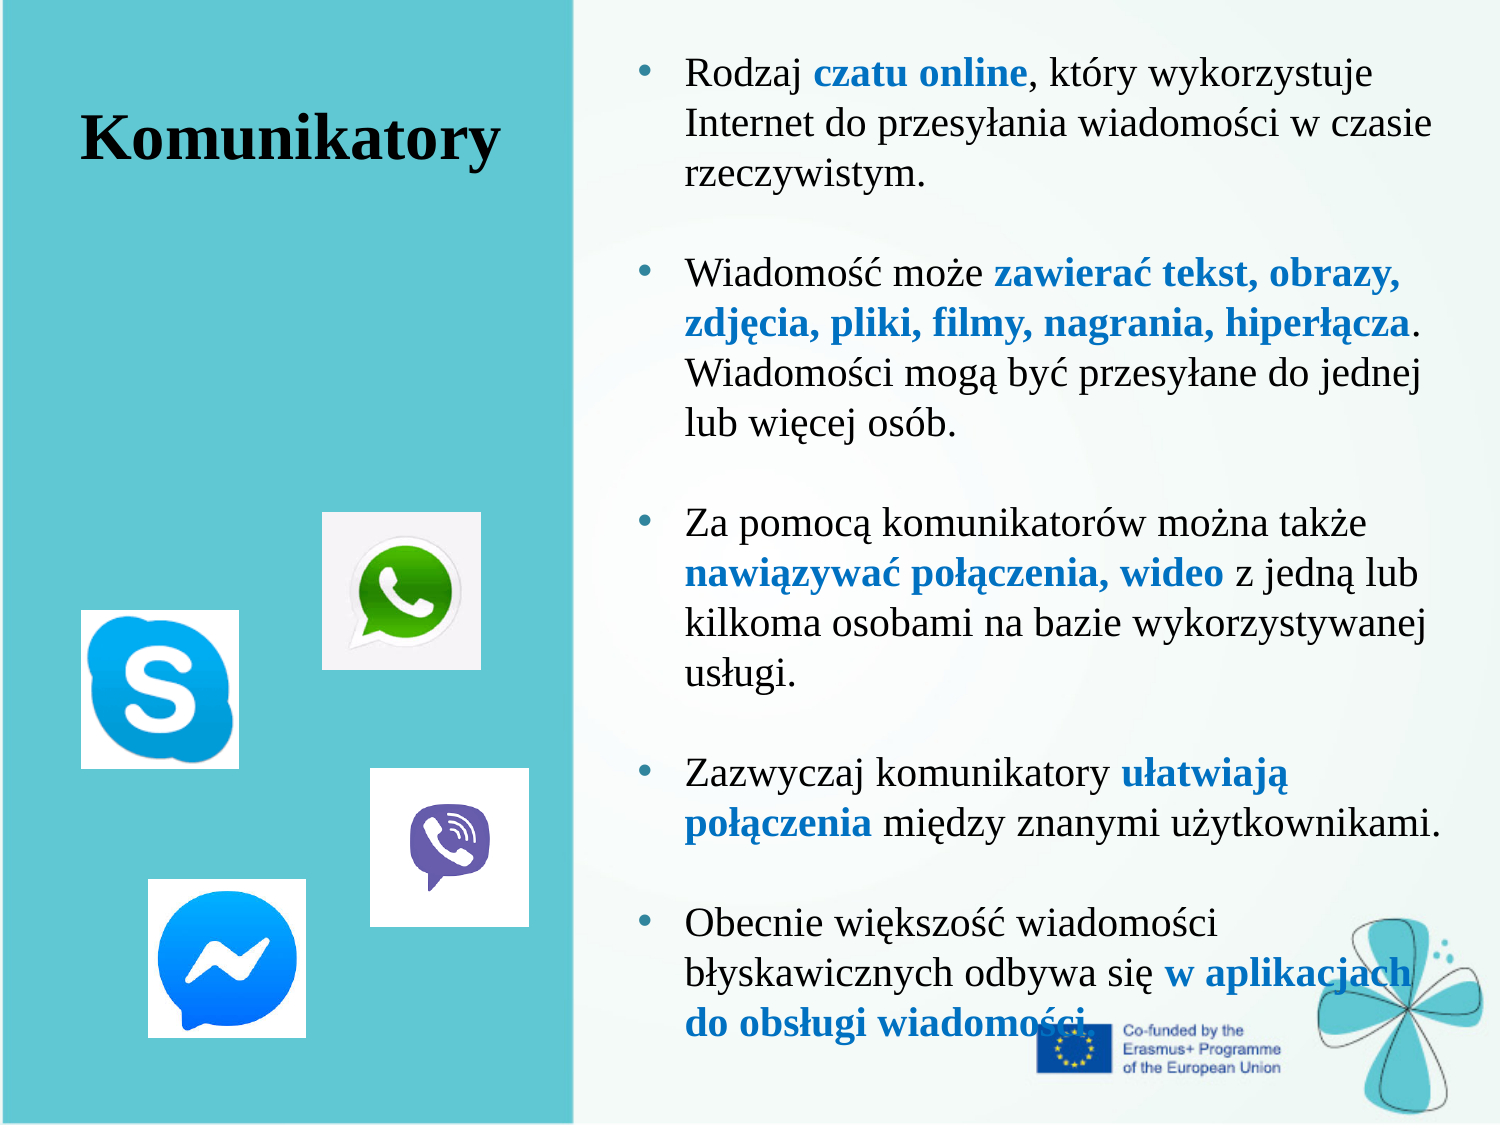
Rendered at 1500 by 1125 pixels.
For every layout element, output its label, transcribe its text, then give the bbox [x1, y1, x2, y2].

text_box Rodzaj czatu online, który wykorzystuje Internet do przesyłania wiadomości w czasie rzeczywistym. Wiadomość może zawierać tekst, obrazy, zdjęcia, pliki, filmy, nagrania, hiperłącza. Wiadomości mogą być przesyłane do jednej lub więcej osób. Za pomocą komunikatorów można także nawiązywać połączenia, wideo z jedną lub kilkoma osobami na bazie wykorzystywanej usługi. Zazwyczaj komunikatory ułatwiają połączenia między znanymi użytkownikami. Obecnie większość wiadomości błyskawicznych odbywa się w aplikacjach do obsługi wiadomości. [622, 37, 1471, 1053]
text_box Komunikatory [29, 85, 554, 180]
picture [0, 0, 1500, 1125]
